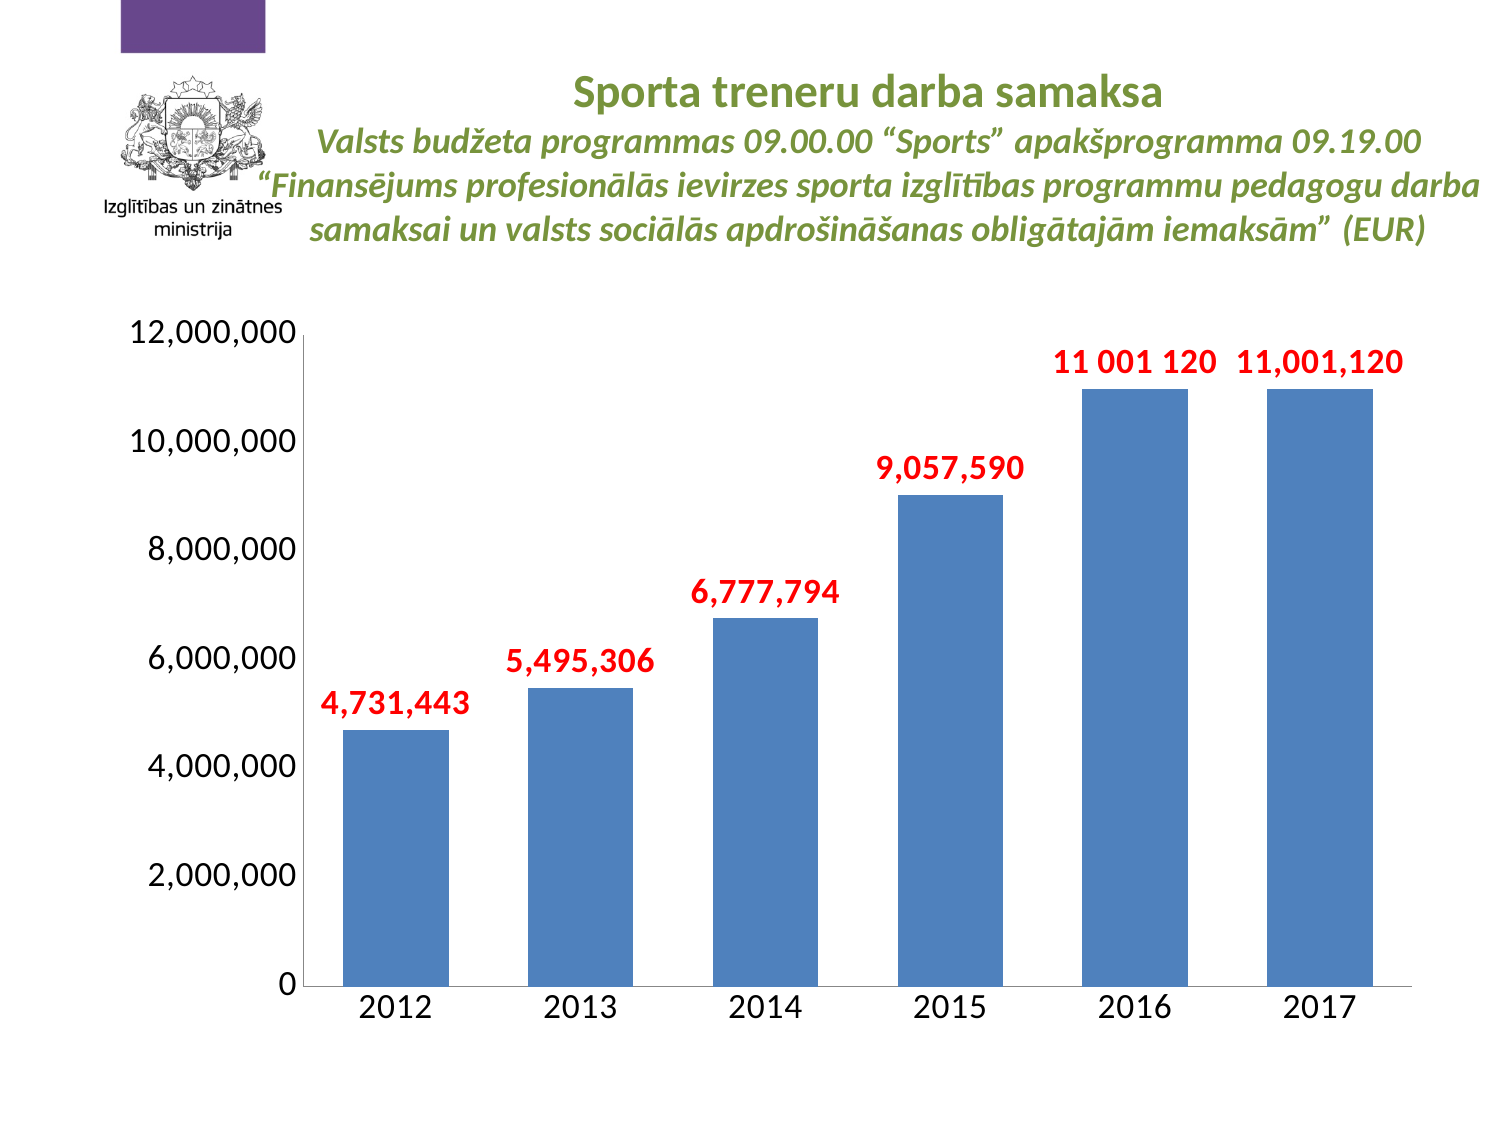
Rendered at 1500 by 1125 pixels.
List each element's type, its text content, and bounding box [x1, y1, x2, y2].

text_box Sporta treneru darba samaksa Valsts budžeta programmas 09.00.00 “Sports” apakšprogramma 09.19.00 “Finansējums profesionālās ievirzes sporta izglītības programmu pedagogu darba samaksai un valsts sociālās apdrošināšanas obligātajām iemaksām” (EUR) [341, 33, 1500, 275]
chart [87, 310, 1438, 1063]
picture [48, 0, 338, 322]
